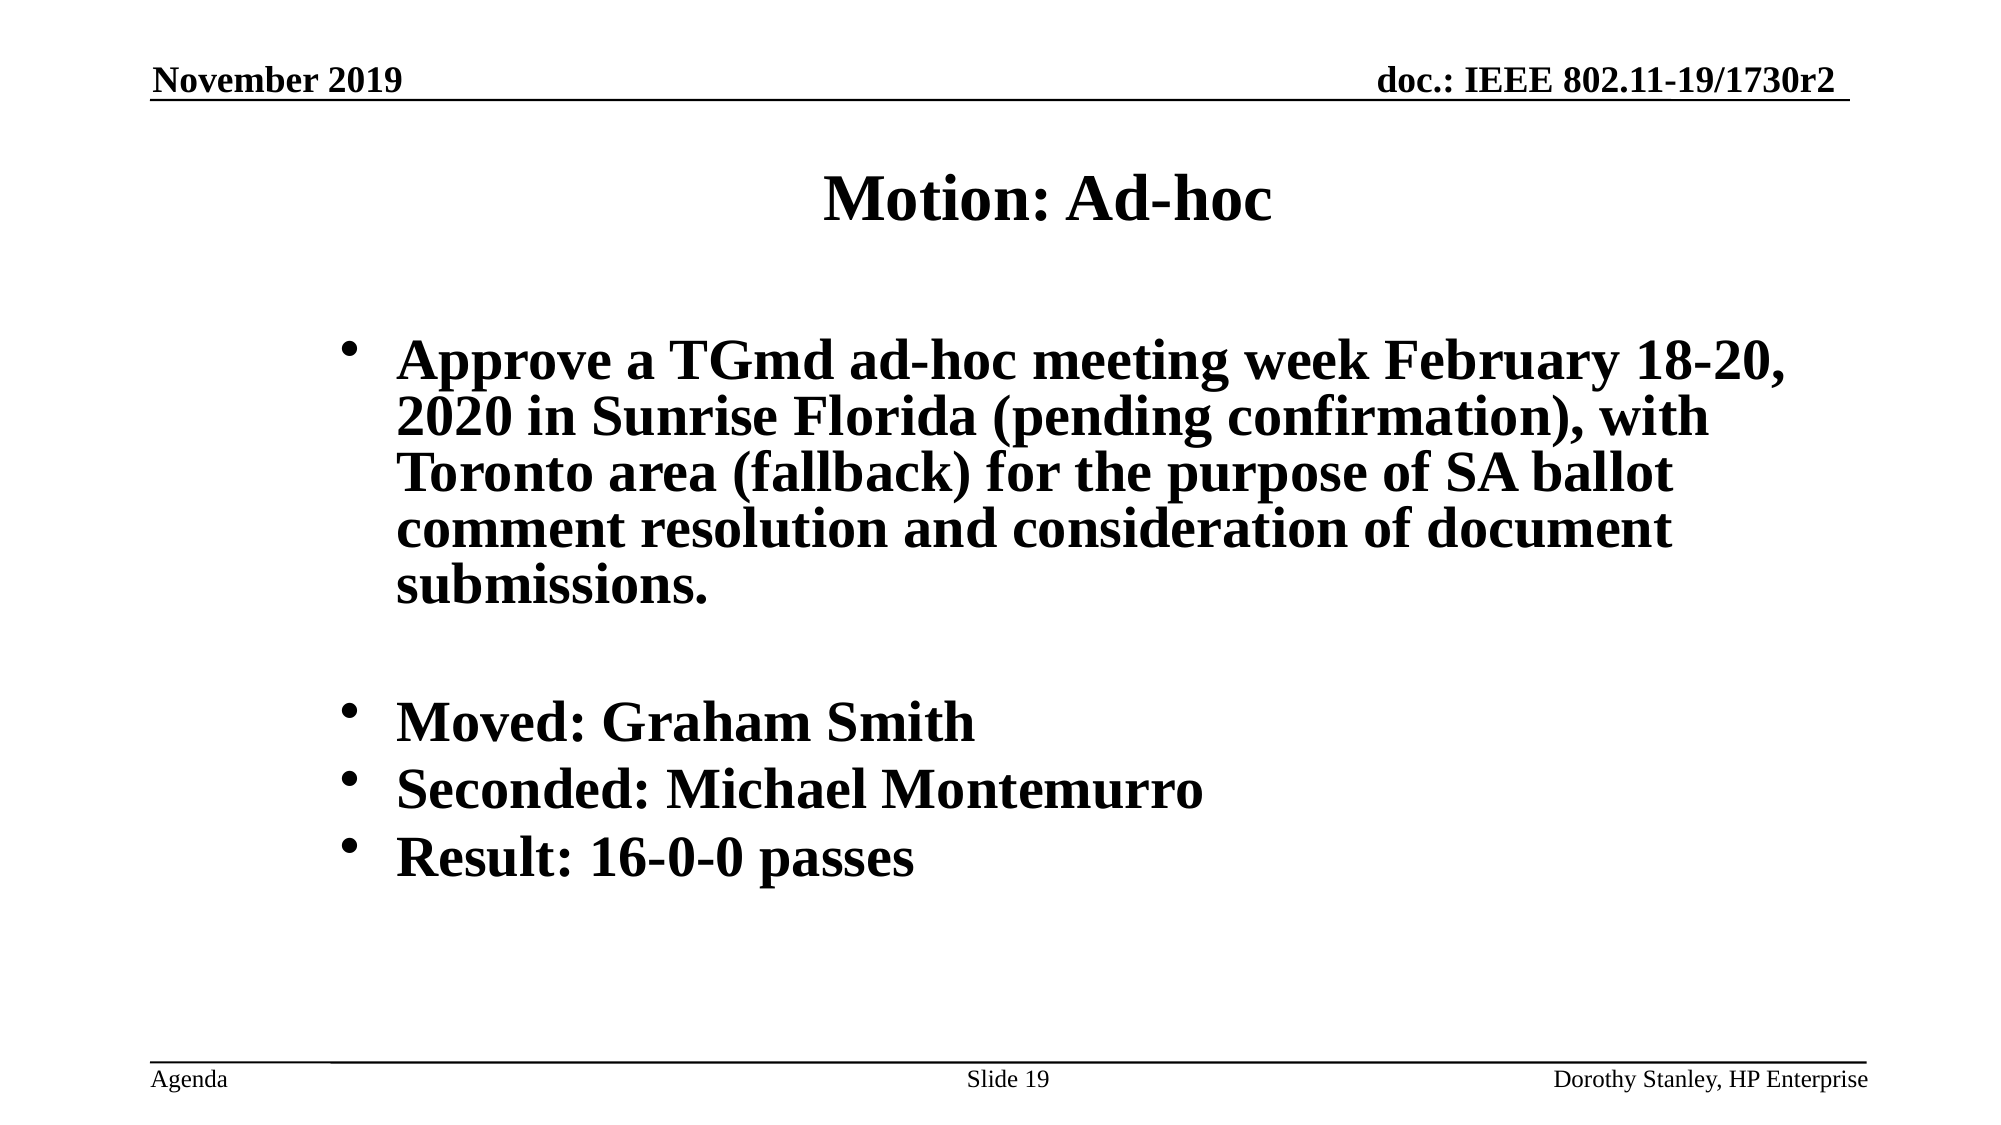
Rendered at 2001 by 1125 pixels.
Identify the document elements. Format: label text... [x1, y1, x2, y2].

footer Dorothy Stanley, HP Enterprise [1549, 1078, 1869, 1093]
list Approve a TGmd ad-hoc meeting week February 18-20, 2020 in Sunrise Florida (pending confirmation), with Toronto area (fallback) for the purpose of SA ballot comment resolution and consideration of document submissions. Moved: Graham Smith Seconded: Michael Montemurro Result: 16-0-0 passes [324, 327, 1880, 1078]
slide_number Slide 19 [966, 1078, 1051, 1093]
title Motion: Ad-hoc [300, 106, 1797, 281]
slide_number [152, 54, 567, 100]
